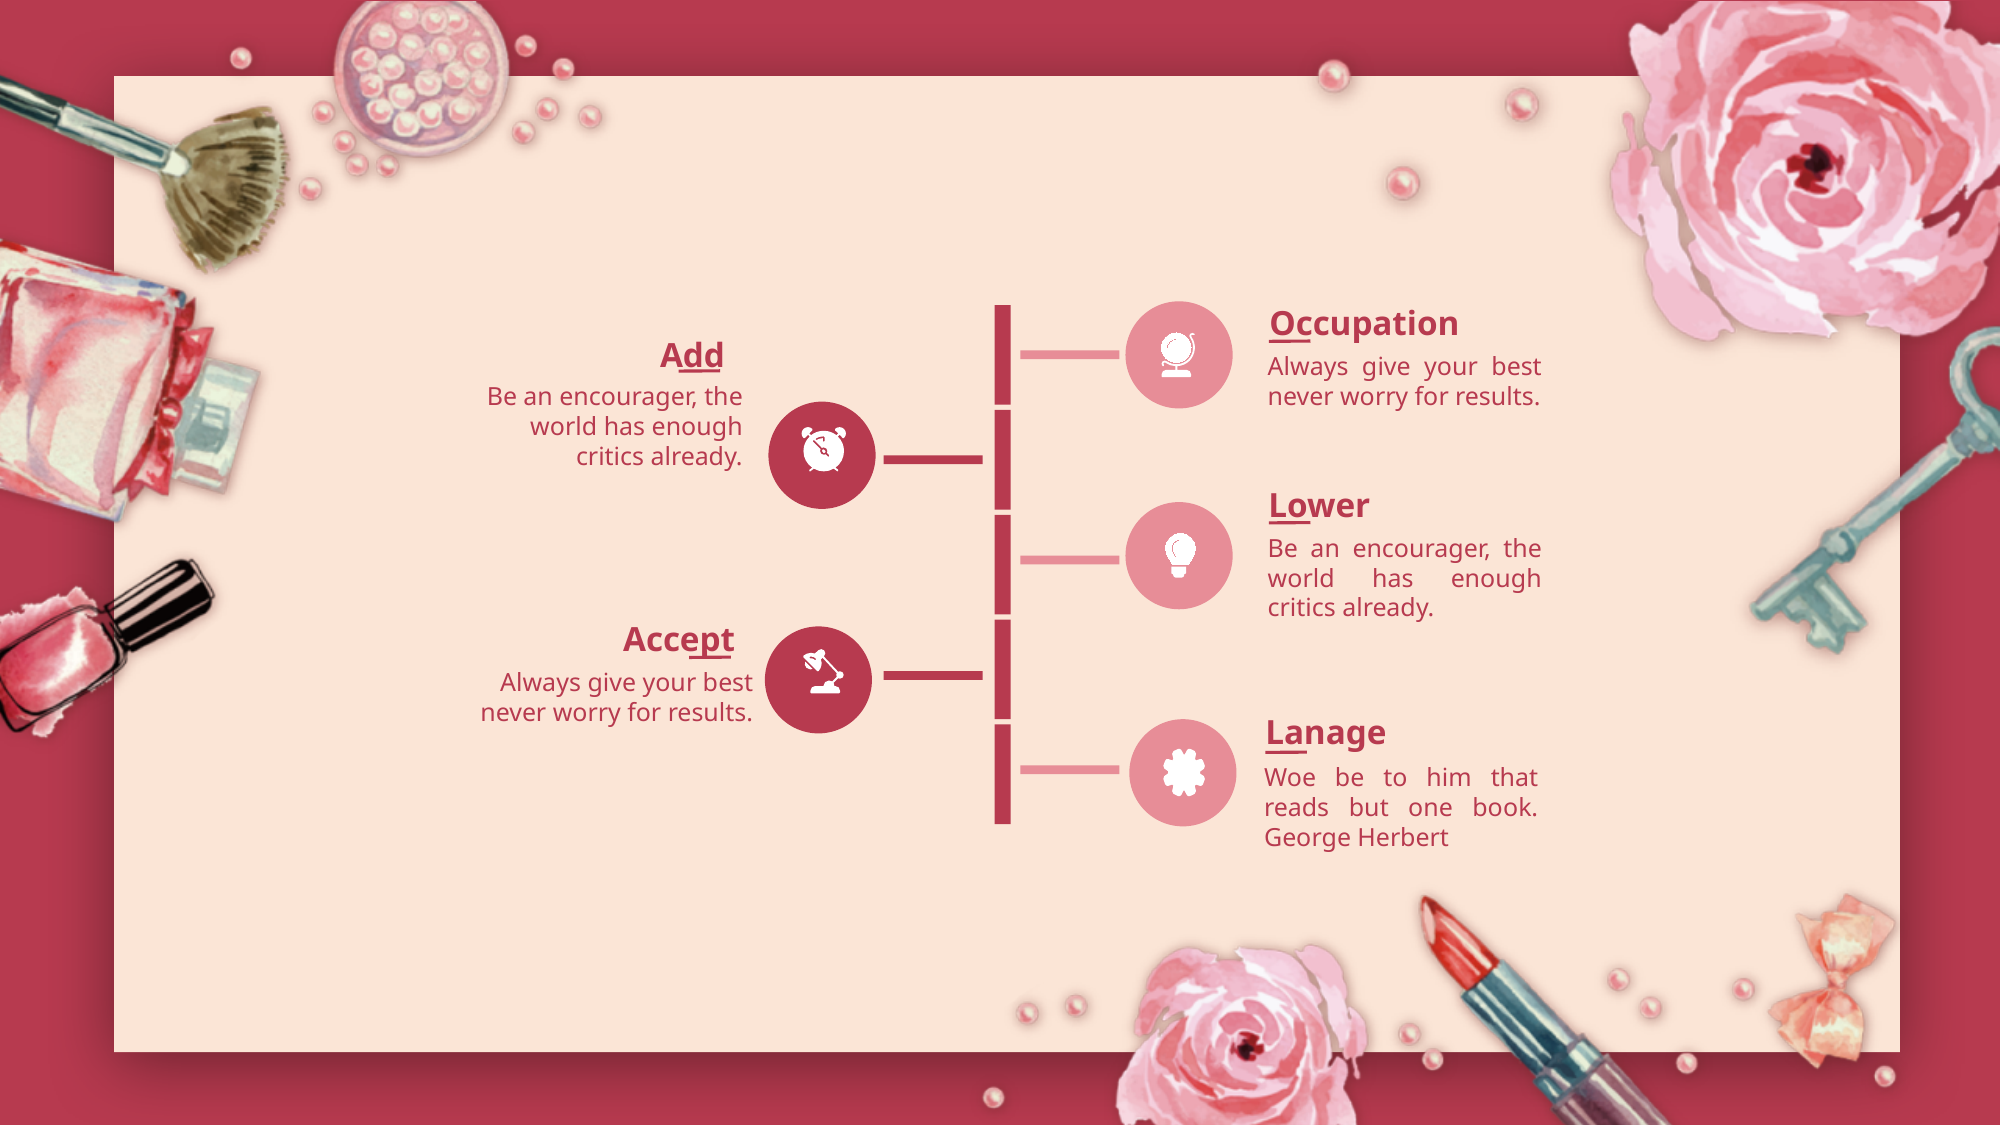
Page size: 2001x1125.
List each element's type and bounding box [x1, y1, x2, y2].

text_box [453, 326, 758, 479]
text_box [464, 611, 769, 735]
text_box [1252, 294, 1558, 419]
picture [0, 1, 2000, 1125]
text_box [1252, 476, 1558, 631]
text_box [1249, 703, 1554, 861]
text_box [764, 301, 1237, 827]
